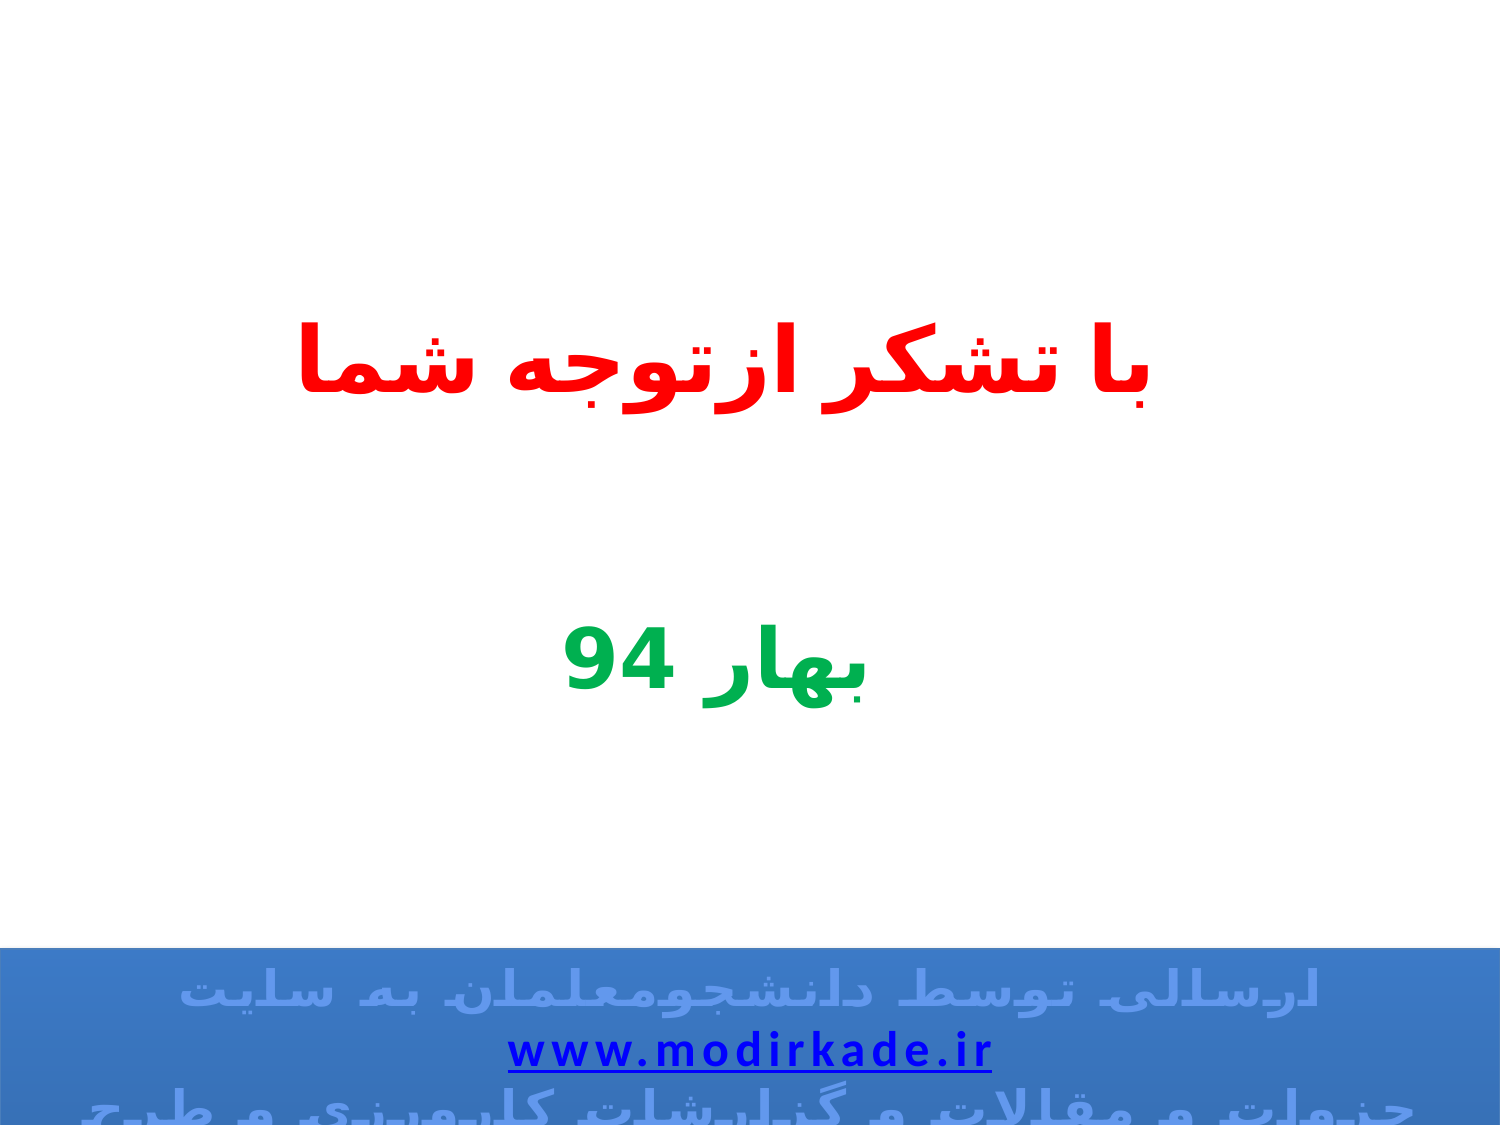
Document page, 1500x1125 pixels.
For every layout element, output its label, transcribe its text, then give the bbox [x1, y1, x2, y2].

title بهار 94 [64, 597, 1340, 822]
list با تشکر ازتوجه شما [88, 172, 1364, 419]
text_box ارسالی توسط دانشجومعلمان به سایت www.modirkade.ir جزوات و مقالات و گزارشات کارورزی و طرح درس های تان به اسم خودتان برای استفاده رایگان همه دانشجومعلمان در سایت قرار خواهد گرفت.... موفق و سربلند باشید... [0, 948, 1500, 1125]
